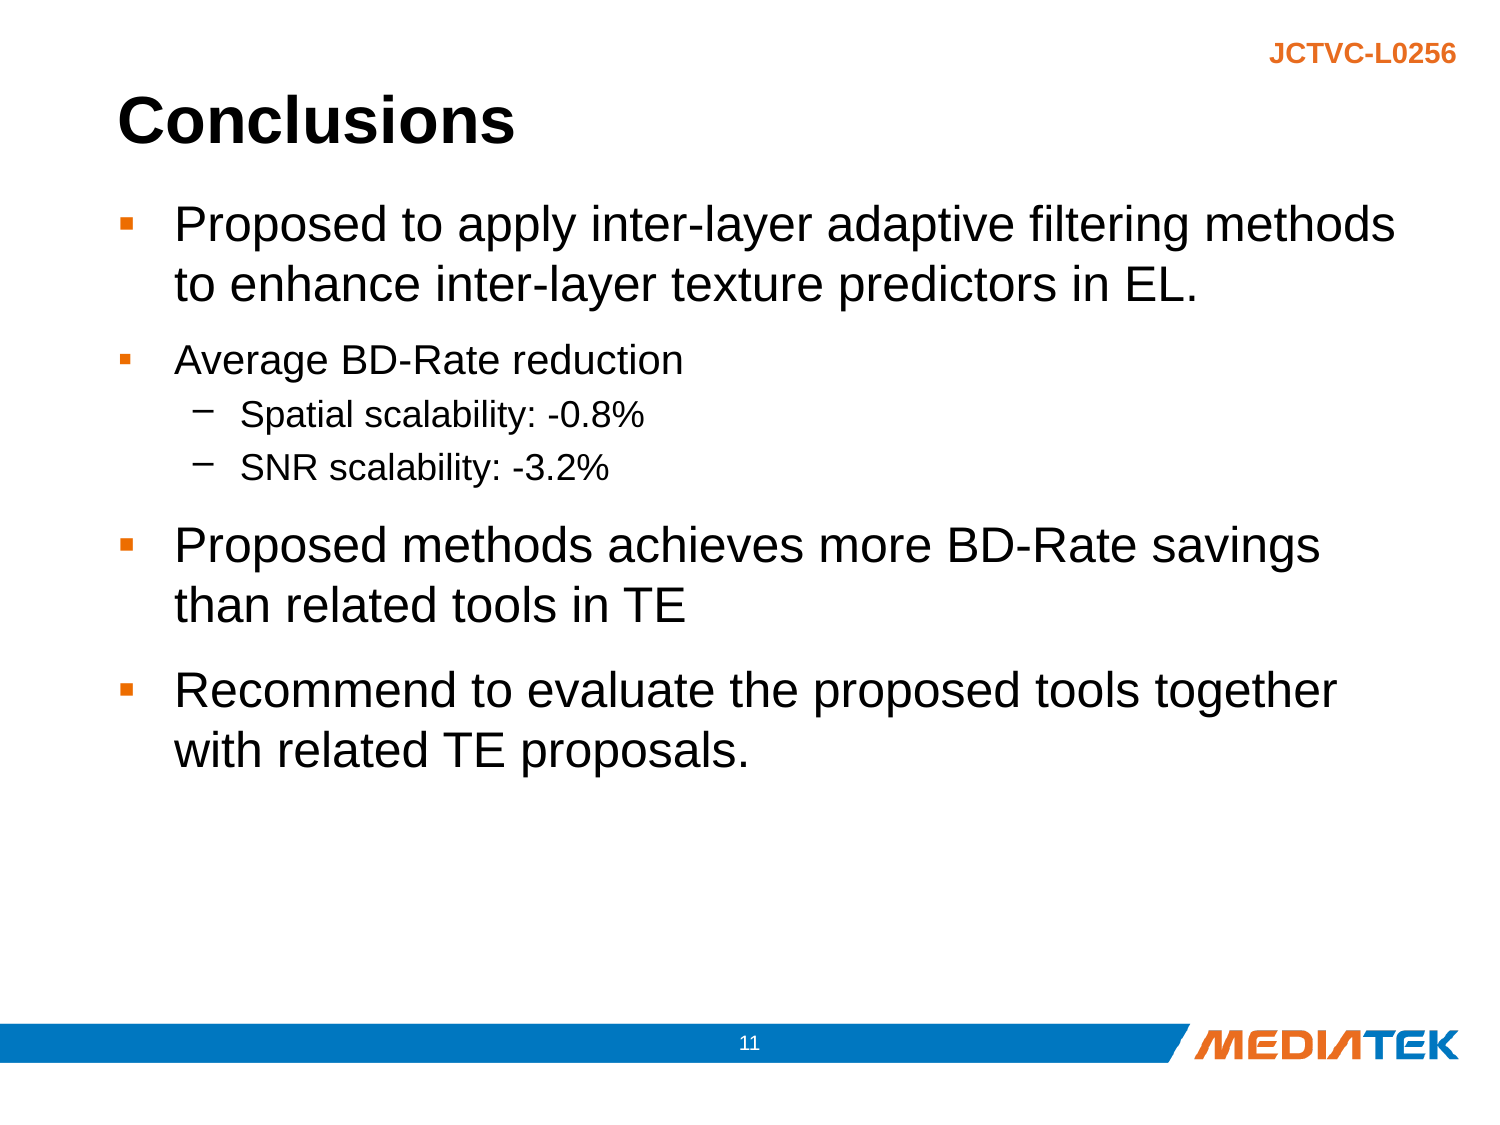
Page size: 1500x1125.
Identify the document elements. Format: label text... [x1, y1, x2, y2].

slide_number 10 [711, 1022, 789, 1090]
list Proposed to apply inter-layer adaptive filtering methods to enhance inter-layer texture predictors in EL. Average BD-Rate reduction Spatial scalability: -0.8% SNR scalability: -3.2% Proposed methods achieves more BD-Rate savings than related tools in TE Recommend to evaluate the proposed tools together with related TE proposals. [102, 184, 1425, 998]
picture [789, 1023, 1459, 1063]
title Conclusions [101, 62, 1425, 172]
picture [0, 1023, 711, 1063]
